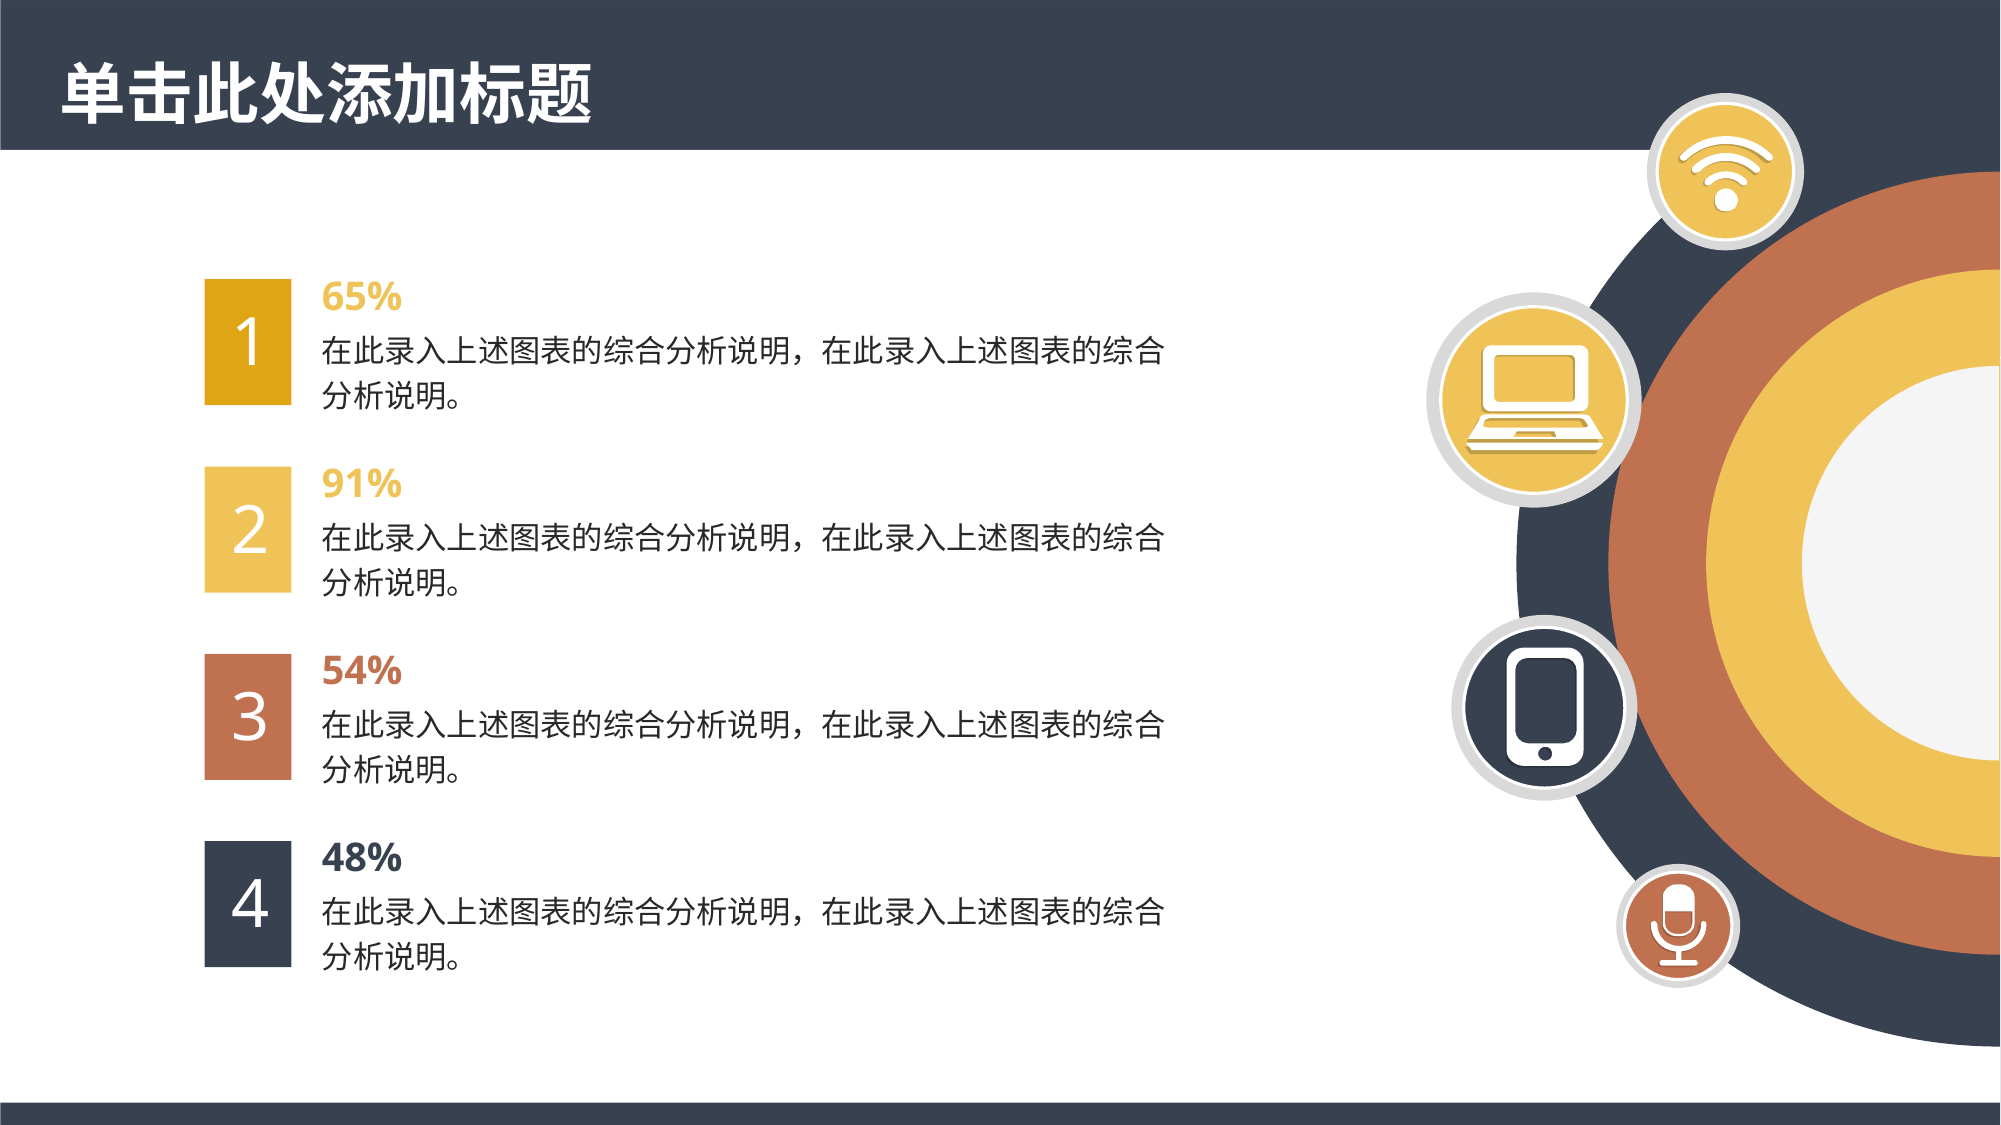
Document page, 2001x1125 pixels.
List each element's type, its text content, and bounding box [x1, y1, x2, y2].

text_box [1616, 863, 1741, 988]
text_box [307, 637, 1189, 797]
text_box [307, 450, 1189, 610]
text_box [1516, 79, 2000, 1047]
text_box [204, 841, 292, 968]
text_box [307, 263, 1189, 422]
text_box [1451, 614, 1638, 801]
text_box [1646, 93, 1805, 251]
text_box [204, 279, 292, 406]
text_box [307, 824, 1189, 984]
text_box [204, 466, 292, 593]
picture [0, 0, 2001, 1125]
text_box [204, 653, 292, 780]
title 单击此处添加标题 [44, 44, 1770, 150]
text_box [1426, 292, 1642, 508]
